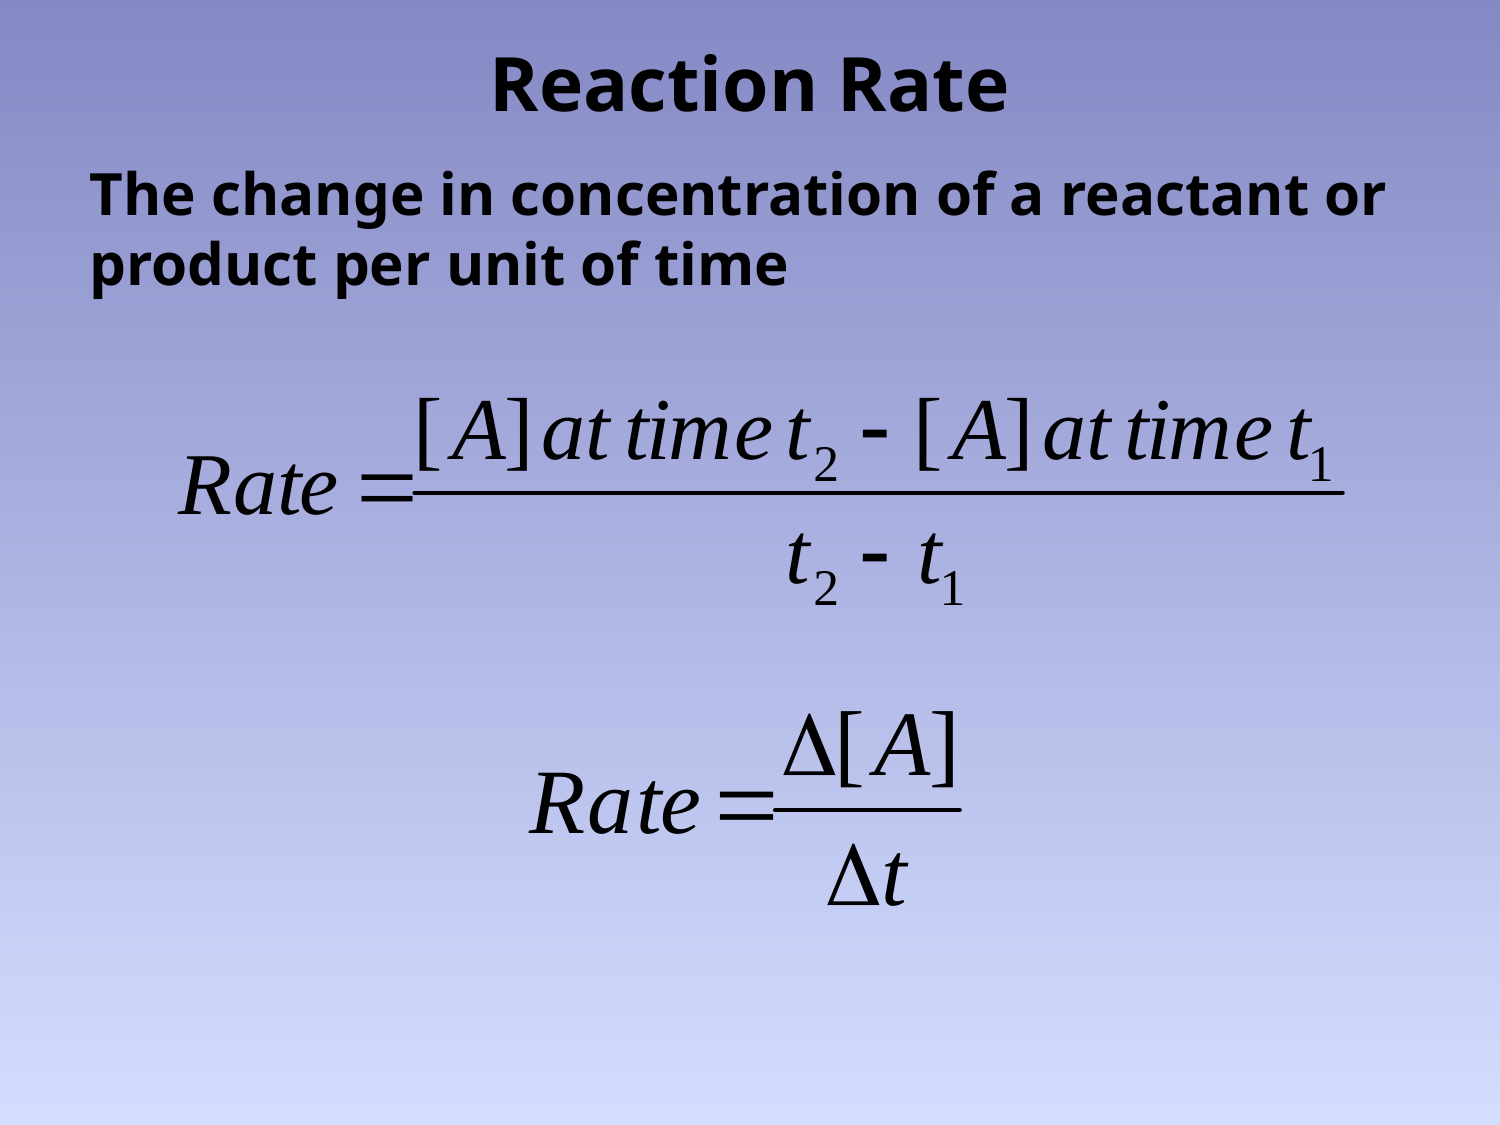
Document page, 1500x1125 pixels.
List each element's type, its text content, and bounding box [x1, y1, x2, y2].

title Reaction Rate [112, 24, 1388, 138]
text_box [512, 687, 980, 926]
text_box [162, 374, 1362, 626]
text_box The change in concentration of a reactant or product per unit of time [75, 149, 1403, 305]
